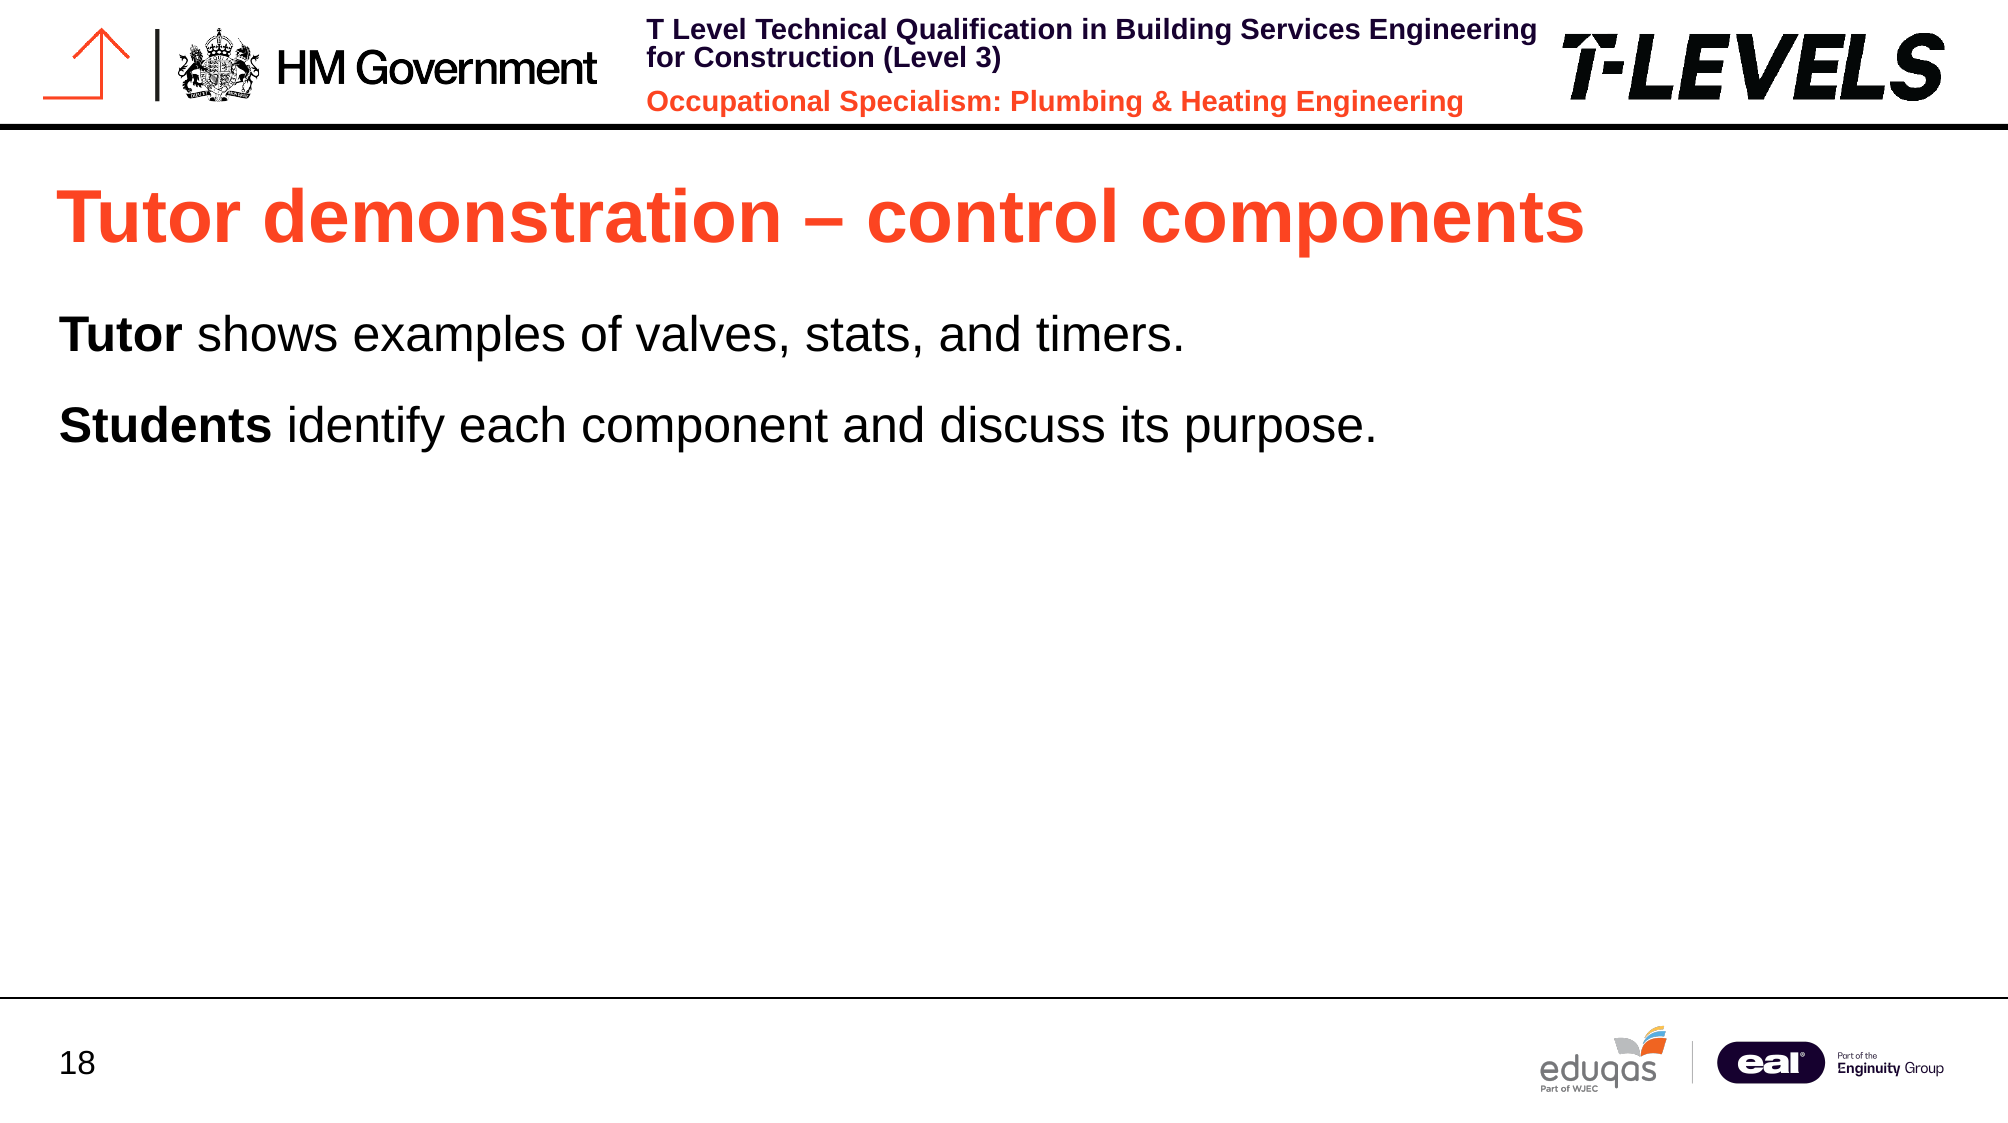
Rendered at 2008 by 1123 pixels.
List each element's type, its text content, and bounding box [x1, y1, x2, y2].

picture [155, 28, 597, 102]
picture [38, 27, 136, 100]
picture [1535, 1021, 1949, 1097]
picture [1543, 25, 1964, 108]
title Tutor demonstration – control components [41, 111, 1949, 314]
list Tutor shows examples of valves, stats, and timers. Students identify each component and discuss its purpose. [59, 295, 1442, 603]
